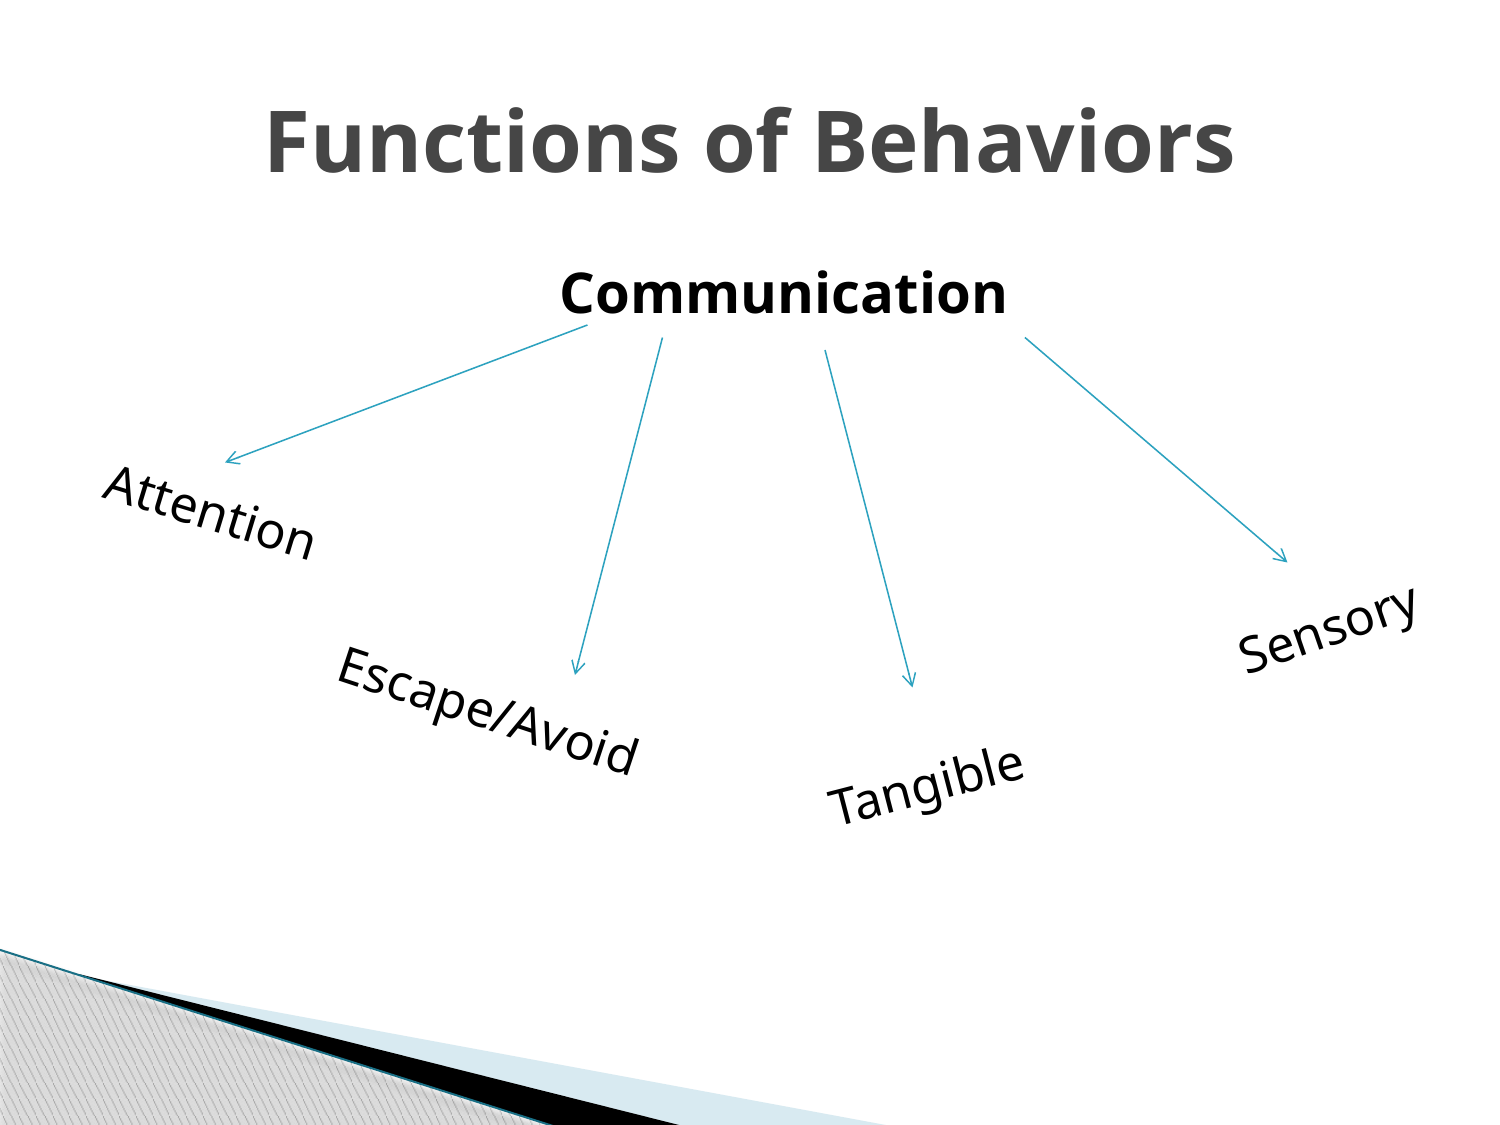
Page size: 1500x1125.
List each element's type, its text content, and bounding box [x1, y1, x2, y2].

title Functions of Behaviors [75, 45, 1425, 233]
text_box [574, 337, 663, 676]
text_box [1024, 337, 1288, 563]
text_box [224, 324, 588, 463]
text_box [824, 349, 913, 688]
text_box Sensory [1172, 540, 1485, 712]
text_box Tangible [807, 709, 1081, 848]
list Communication [74, 249, 1476, 993]
text_box Escape/Avoid [315, 620, 722, 819]
text_box Attention [82, 438, 356, 587]
